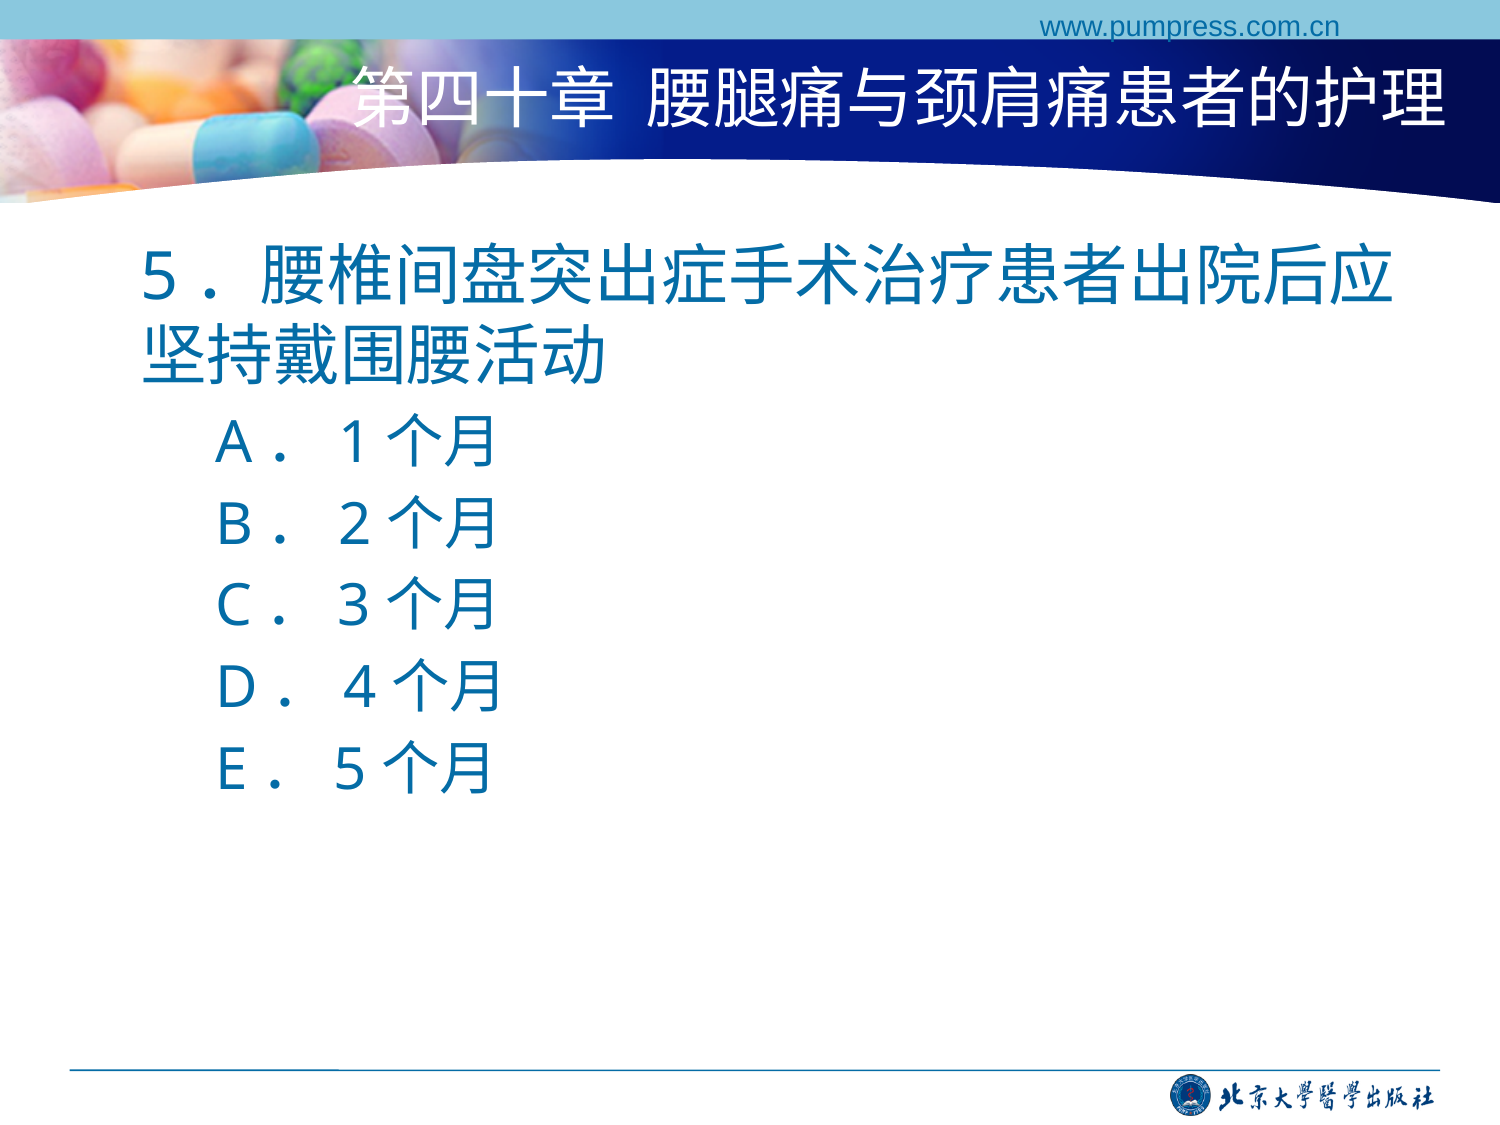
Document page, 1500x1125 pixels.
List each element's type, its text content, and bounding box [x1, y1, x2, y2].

picture [1170, 1074, 1436, 1118]
list 5．腰椎间盘突出症手术治疗患者出院后应坚持戴围腰活动 A．1个月 B．2个月 C．3个月 D．4个月 E．5个月 [49, 224, 1463, 1026]
title 第四十章 腰腿痛与颈肩痛患者的护理 [137, 49, 1463, 143]
slide_number www.pumpress.com.cn [1025, 0, 1463, 38]
picture [0, 40, 1500, 203]
